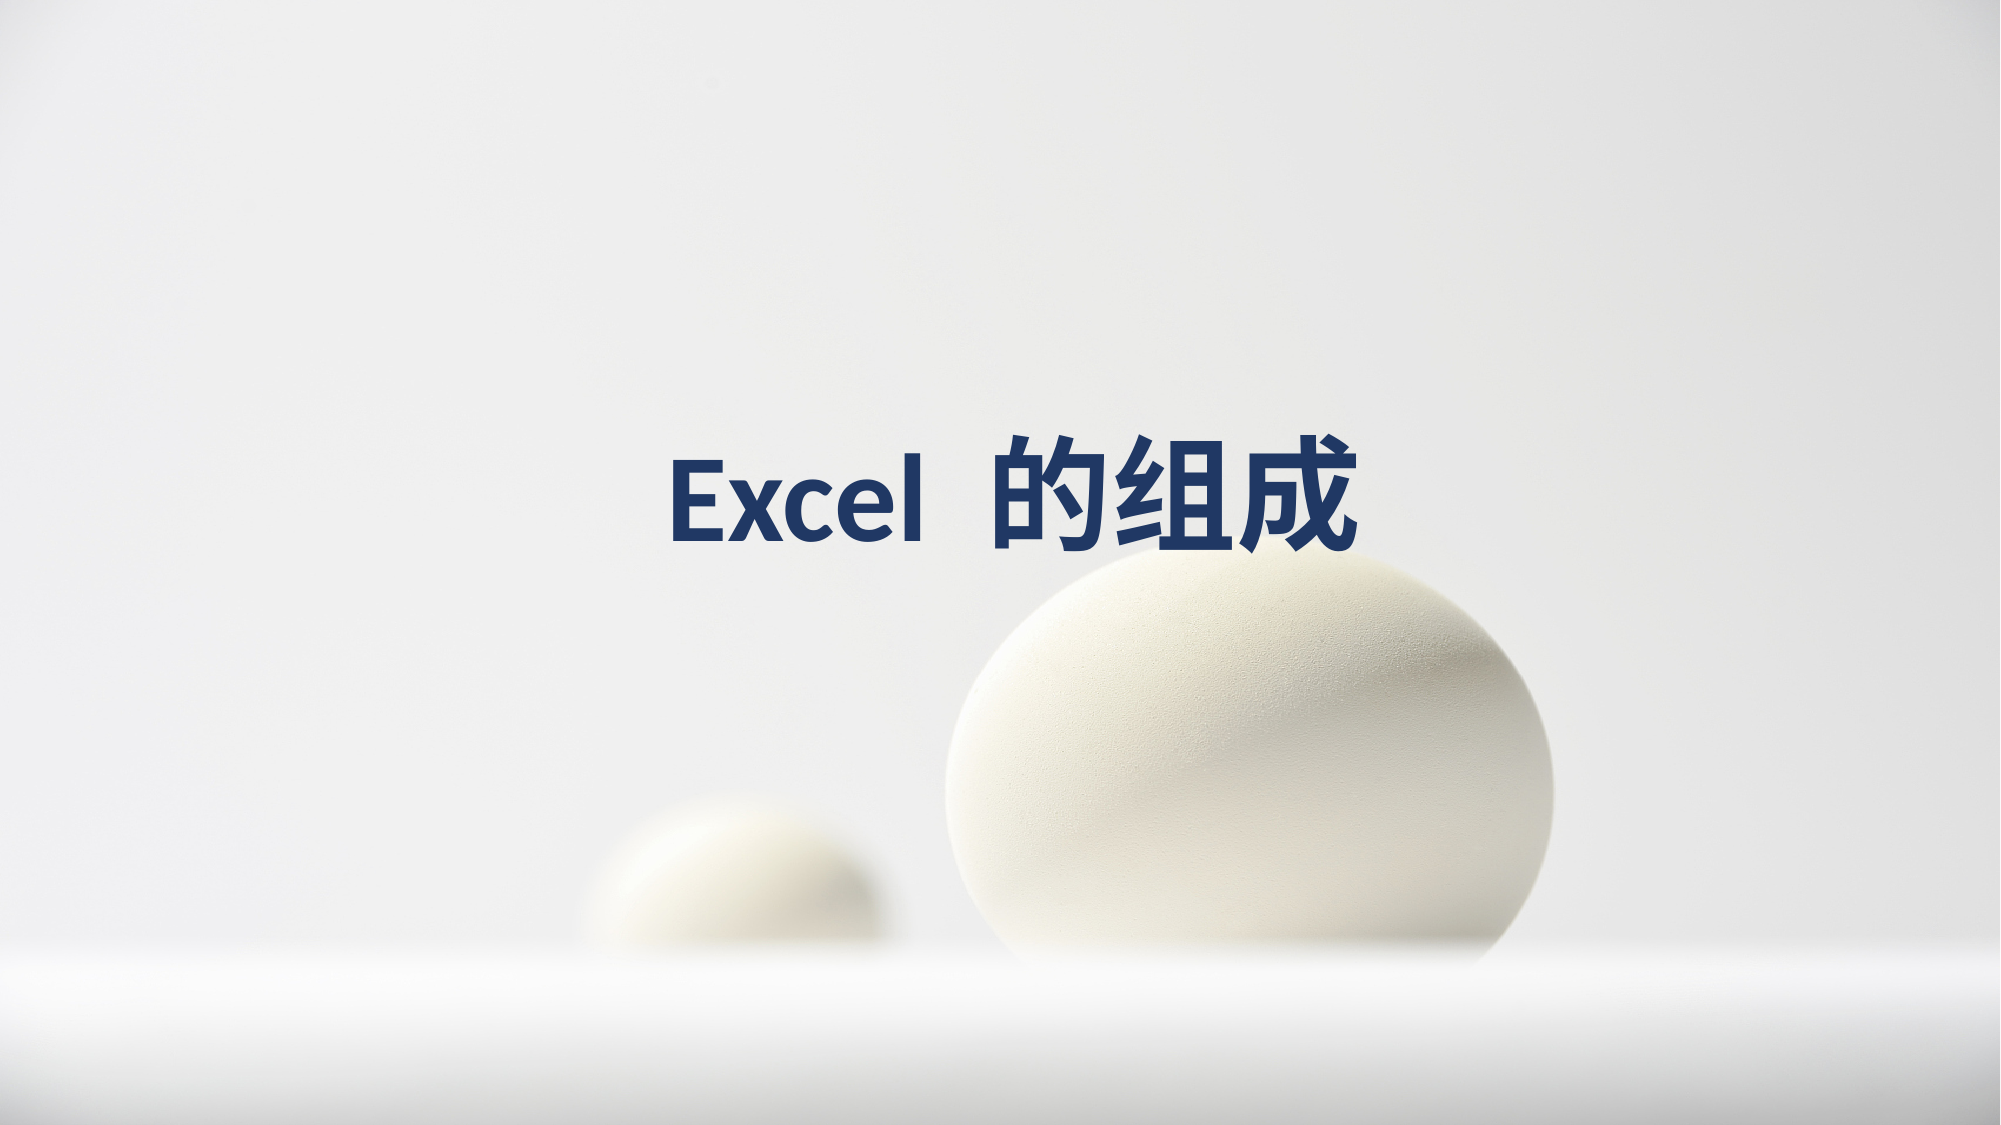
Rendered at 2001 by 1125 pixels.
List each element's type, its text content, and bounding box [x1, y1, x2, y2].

picture [0, 0, 2001, 1125]
title Excel 的组成 [249, 184, 1750, 576]
